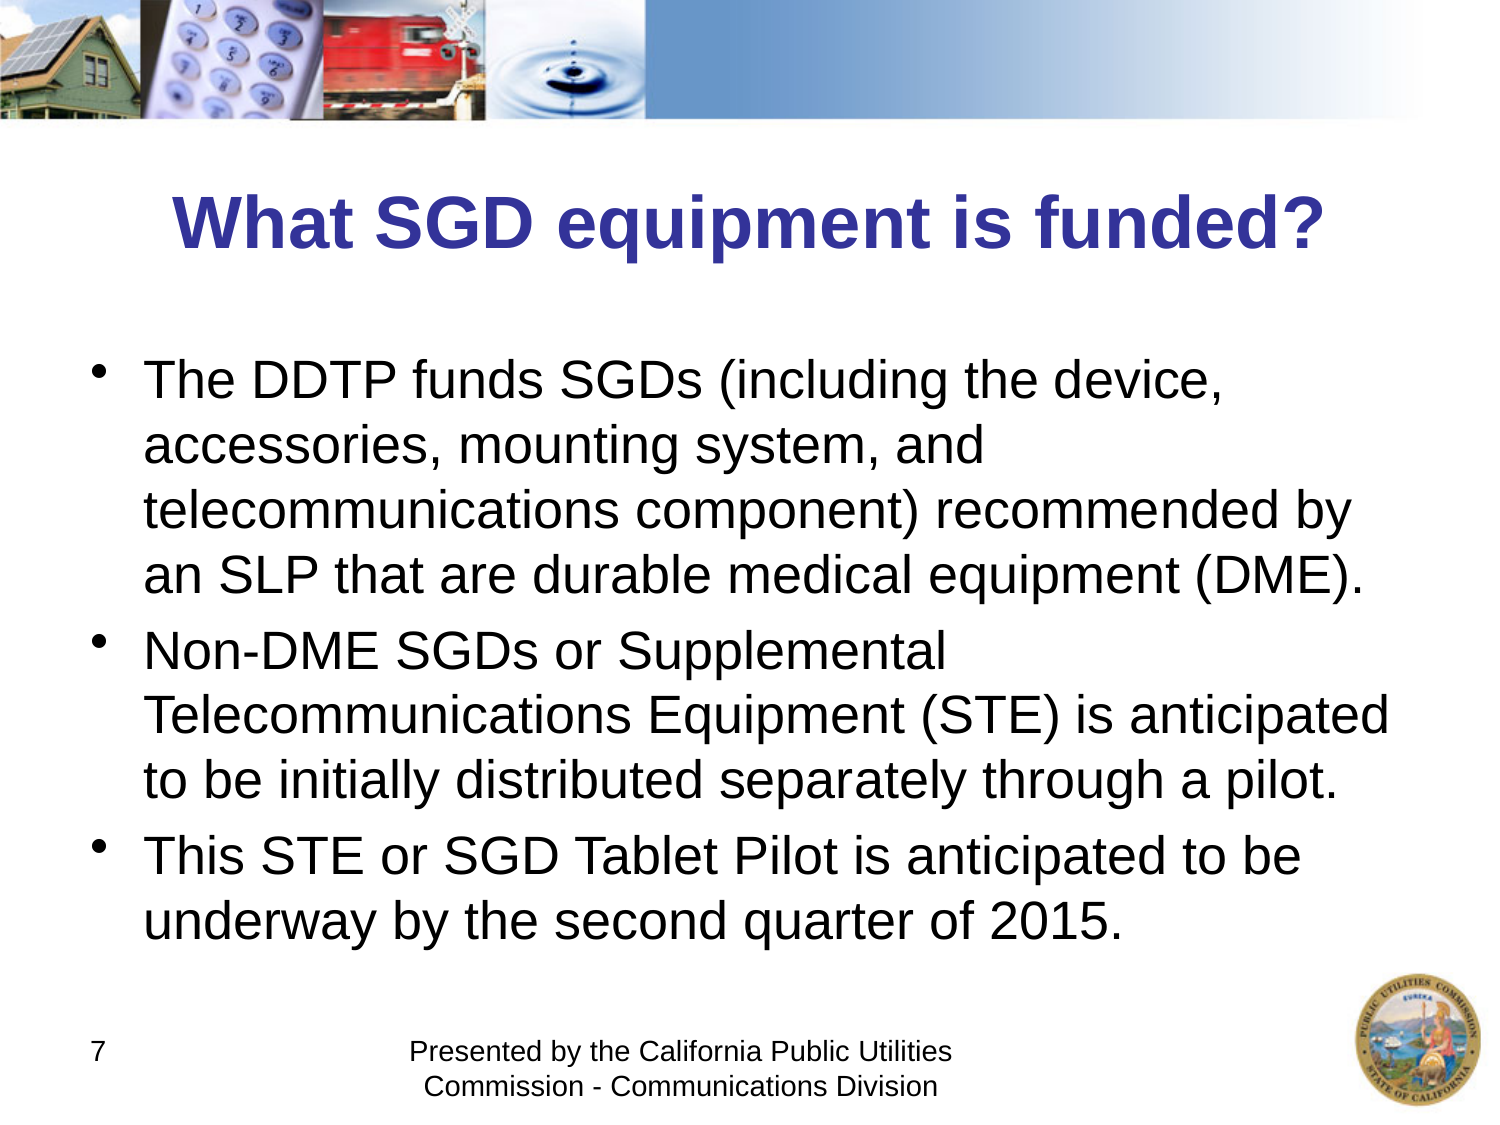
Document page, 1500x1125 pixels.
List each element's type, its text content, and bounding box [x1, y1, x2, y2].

title What SGD equipment is funded? [75, 137, 1425, 300]
footer Presented by the California Public Utilities Commission - Communications Division [362, 1024, 1000, 1103]
slide_number 7 [75, 1024, 350, 1103]
list The DDTP funds SGDs (including the device, accessories, mounting system, and telecommunications component) recommended by an SLP that are durable medical equipment (DME). Non-DME SGDs or Supplemental Telecommunications Equipment (STE) is anticipated to be initially distributed separately through a pilot. This STE or SGD Tablet Pilot is anticipated to be underway by the second quarter of 2015. [75, 337, 1425, 1005]
picture [0, 0, 1500, 1125]
